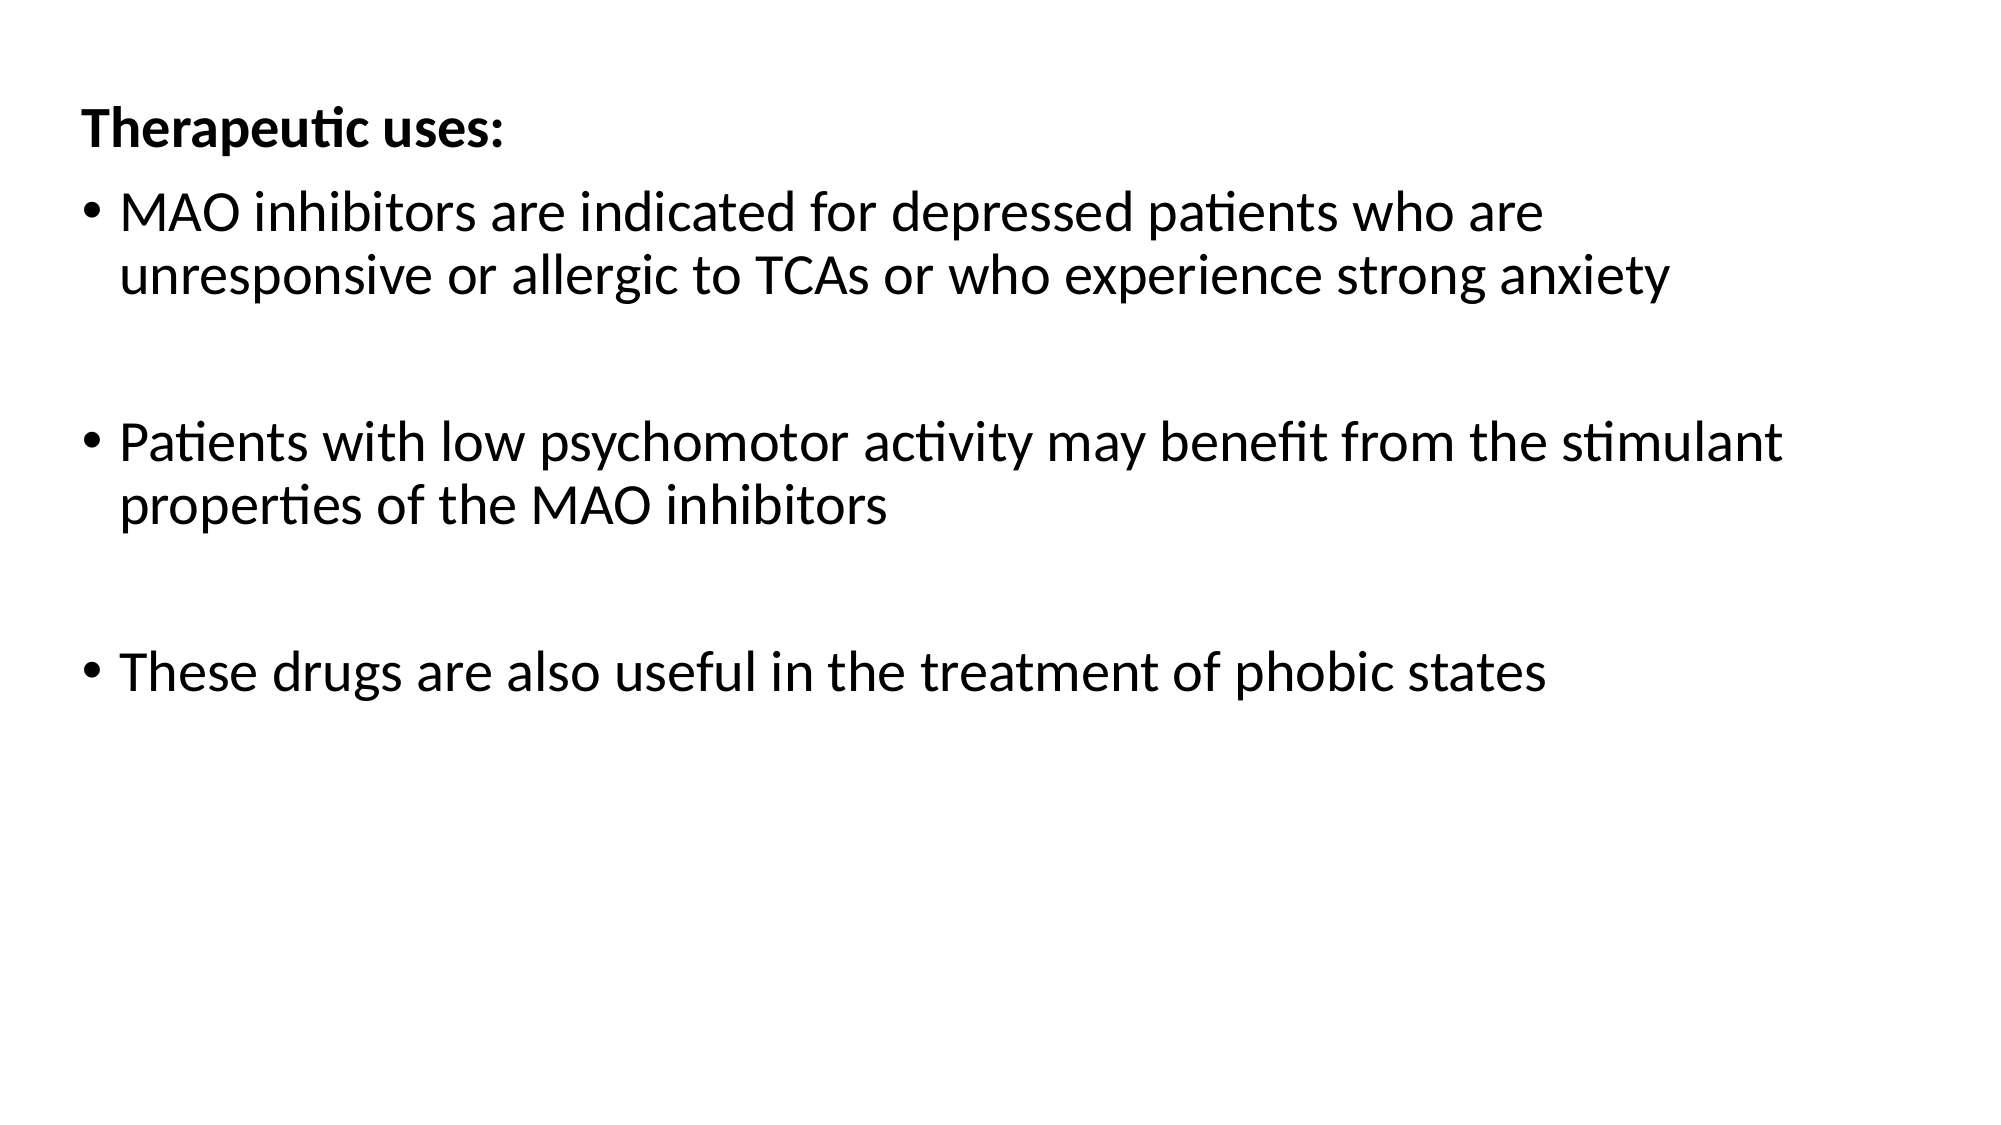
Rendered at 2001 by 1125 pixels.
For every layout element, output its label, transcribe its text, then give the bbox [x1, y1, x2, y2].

list Therapeutic uses: MAO inhibitors are indicated for depressed patients who are unresponsive or allergic to TCAs or who experience strong anxiety Patients with low psychomotor activity may benefit from the stimulant properties of the MAO inhibitors These drugs are also useful in the treatment of phobic states [66, 90, 1863, 1014]
